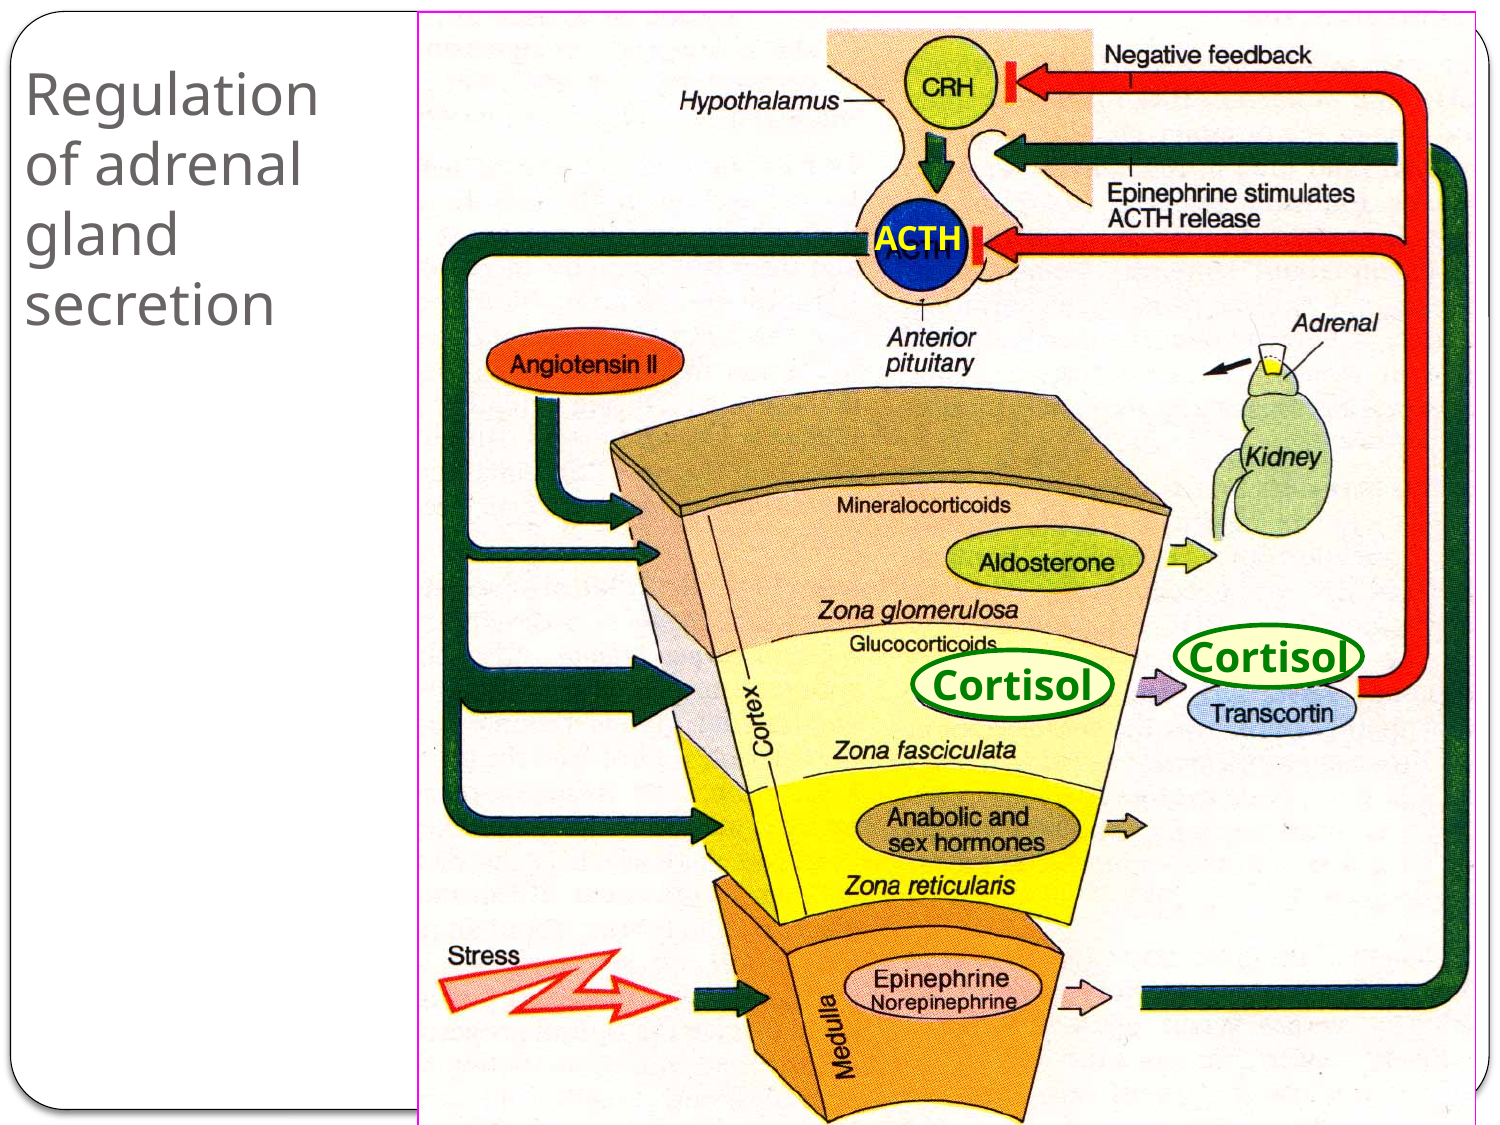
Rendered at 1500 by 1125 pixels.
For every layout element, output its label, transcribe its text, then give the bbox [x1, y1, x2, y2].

picture [418, 12, 1476, 1125]
text_box Regulation of adrenal gland secretion [9, 49, 400, 345]
